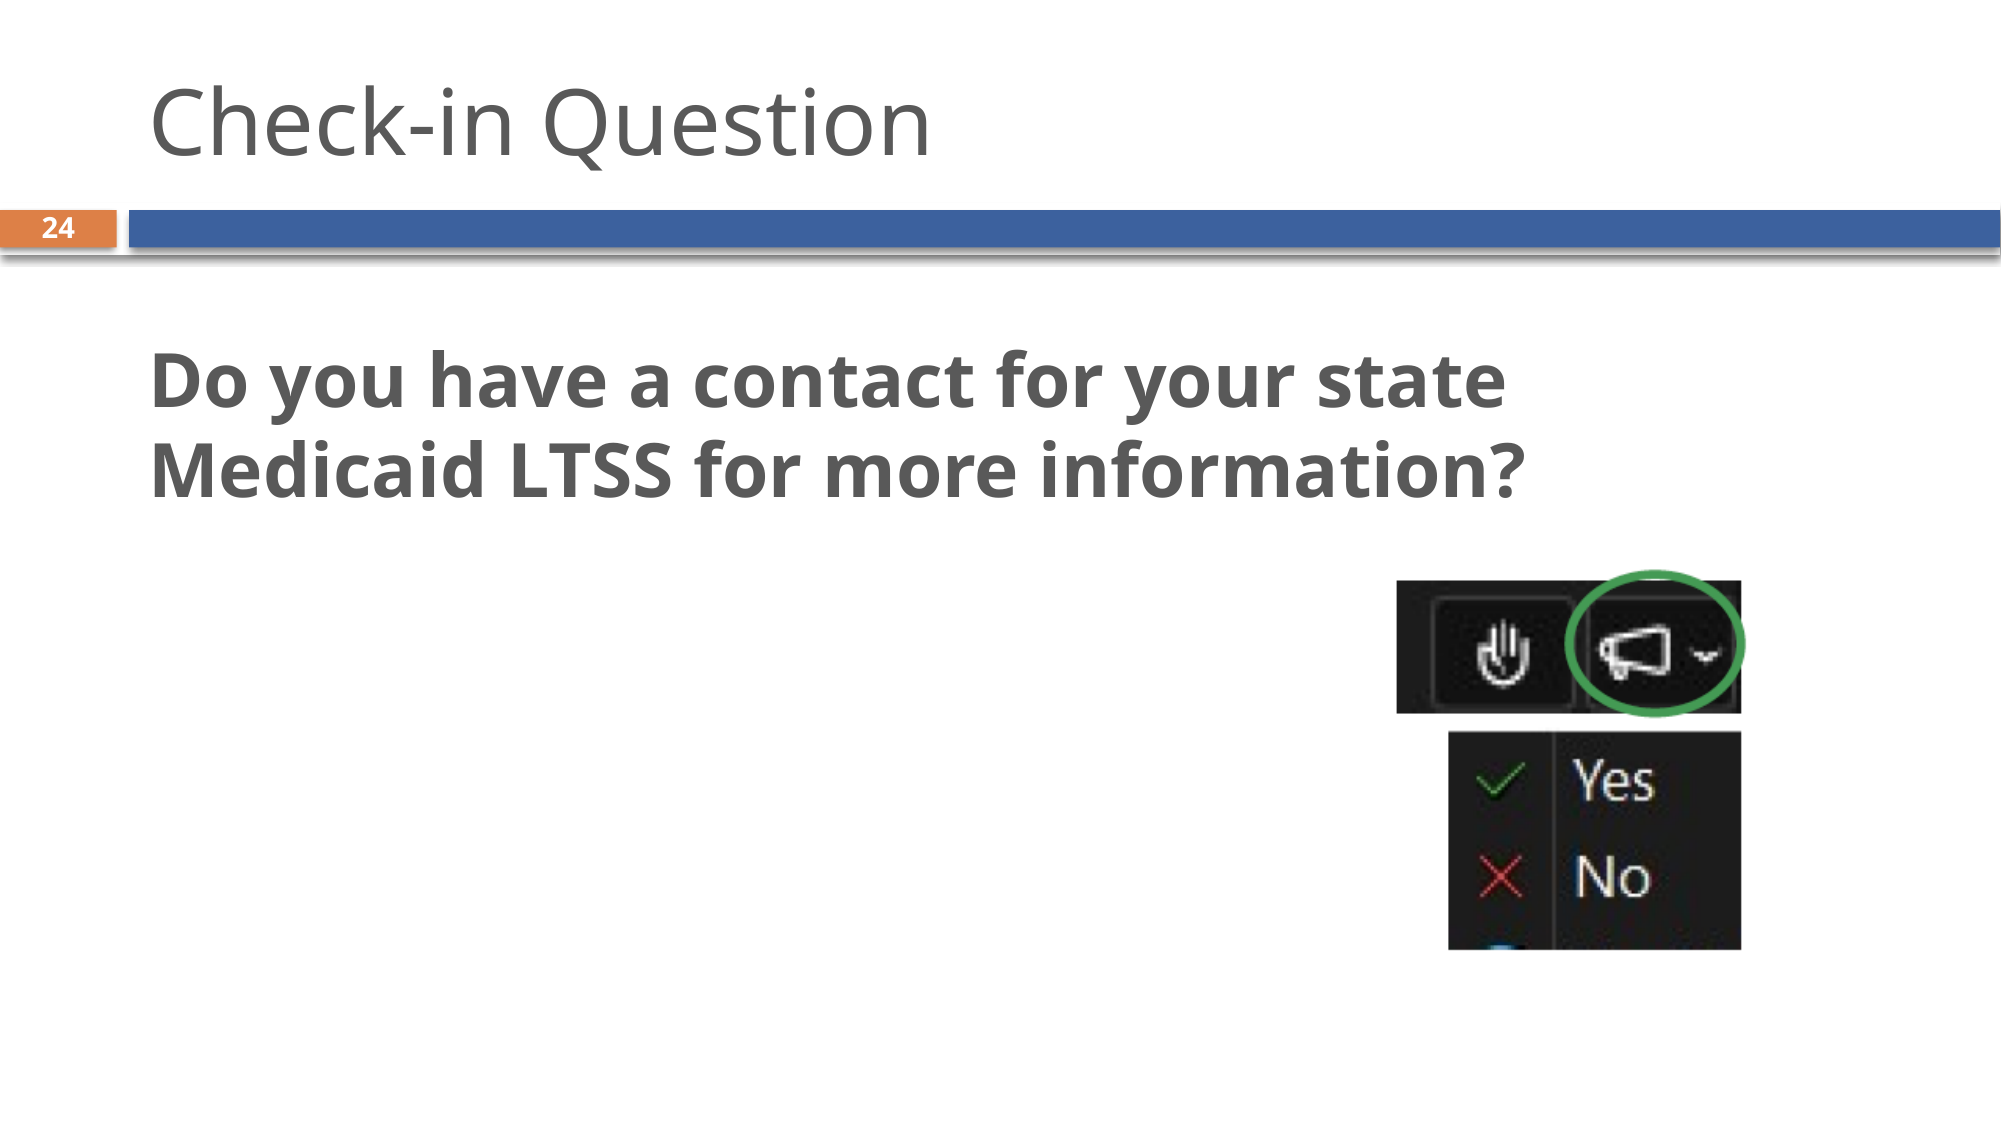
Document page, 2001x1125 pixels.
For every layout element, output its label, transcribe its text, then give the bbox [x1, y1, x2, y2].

picture [1386, 562, 1754, 970]
slide_number 24 [0, 208, 117, 249]
title Check-in Question [133, 37, 1917, 200]
text_box Do you have a contact for your state Medicaid LTSS for more information? [133, 324, 1803, 690]
